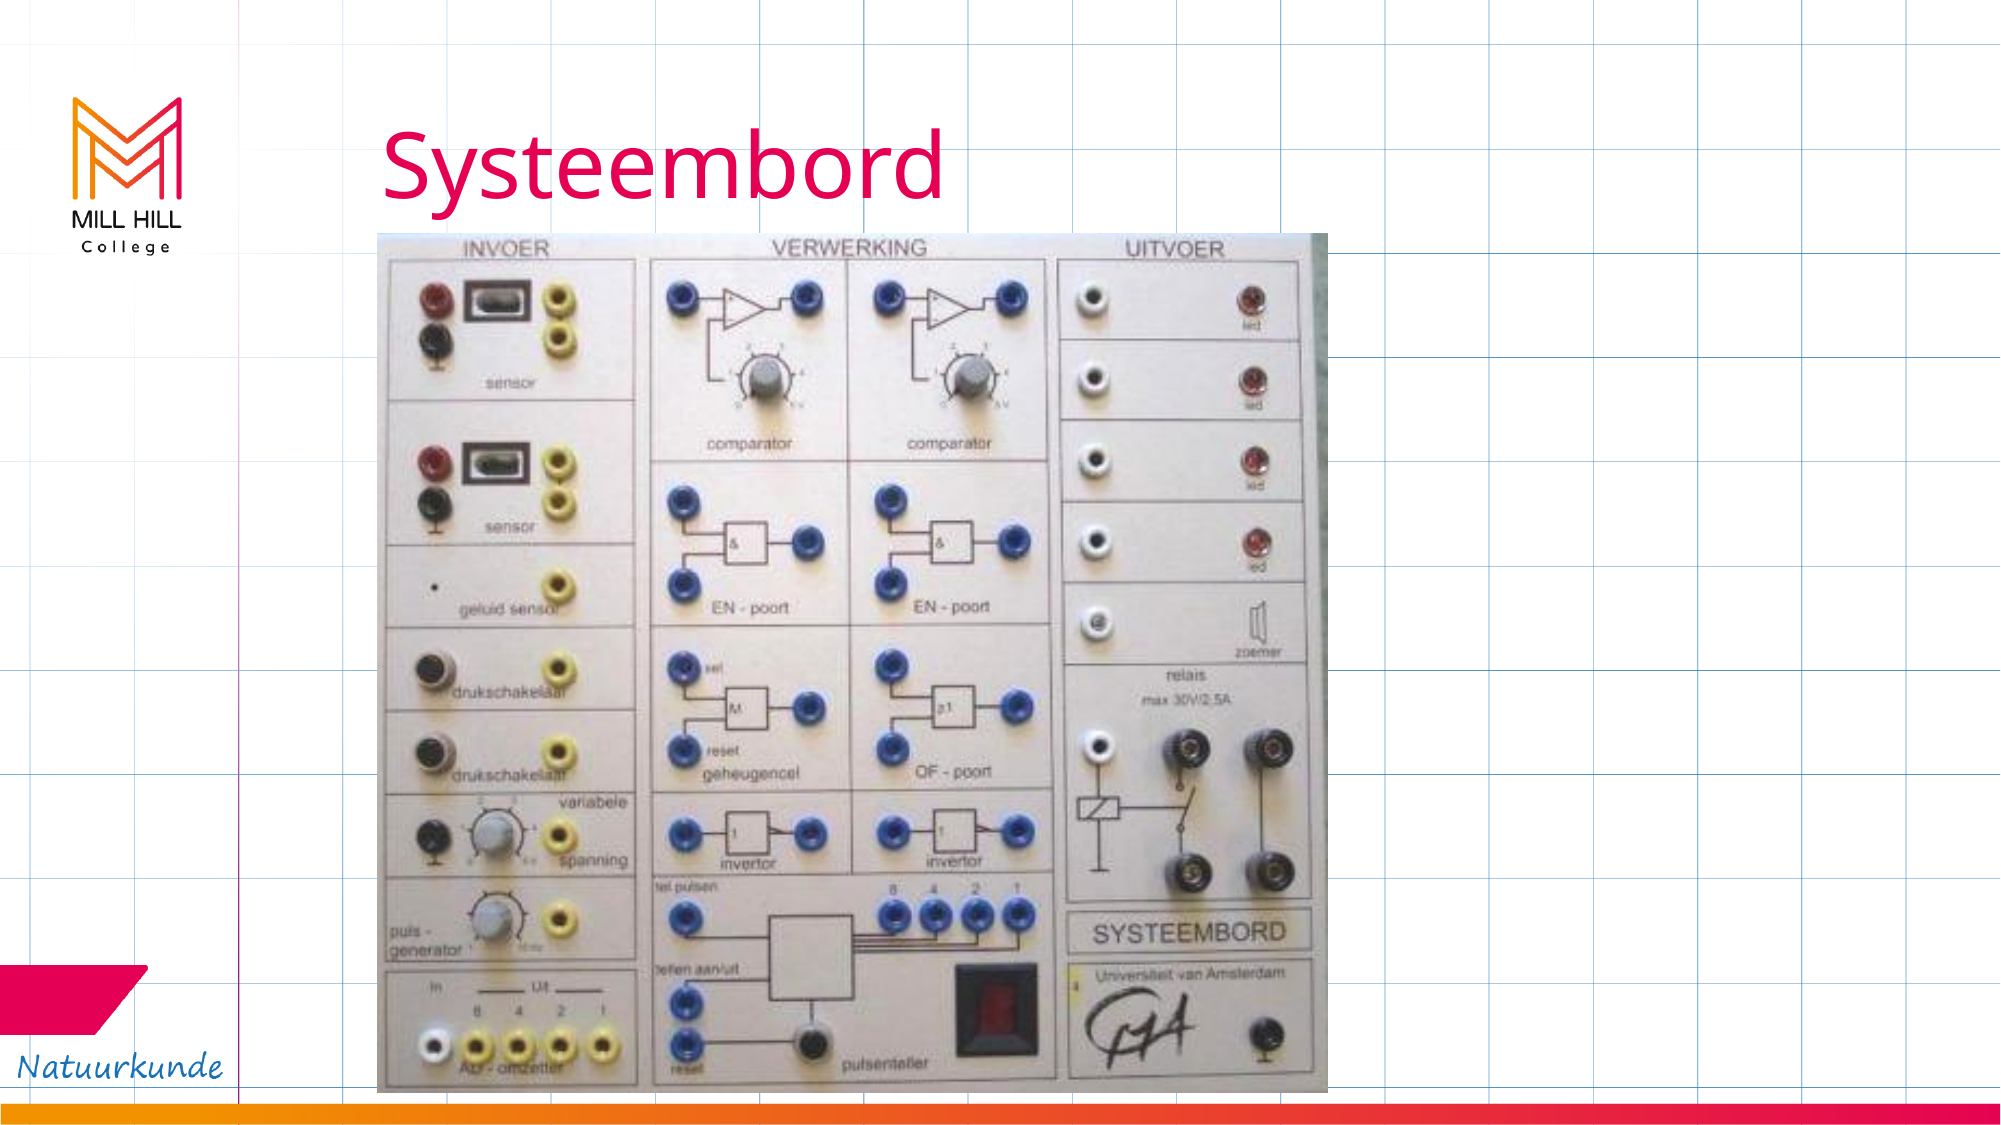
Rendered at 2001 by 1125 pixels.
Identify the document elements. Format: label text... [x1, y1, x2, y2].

title Systeembord [366, 59, 1884, 278]
picture [0, 0, 2001, 1125]
